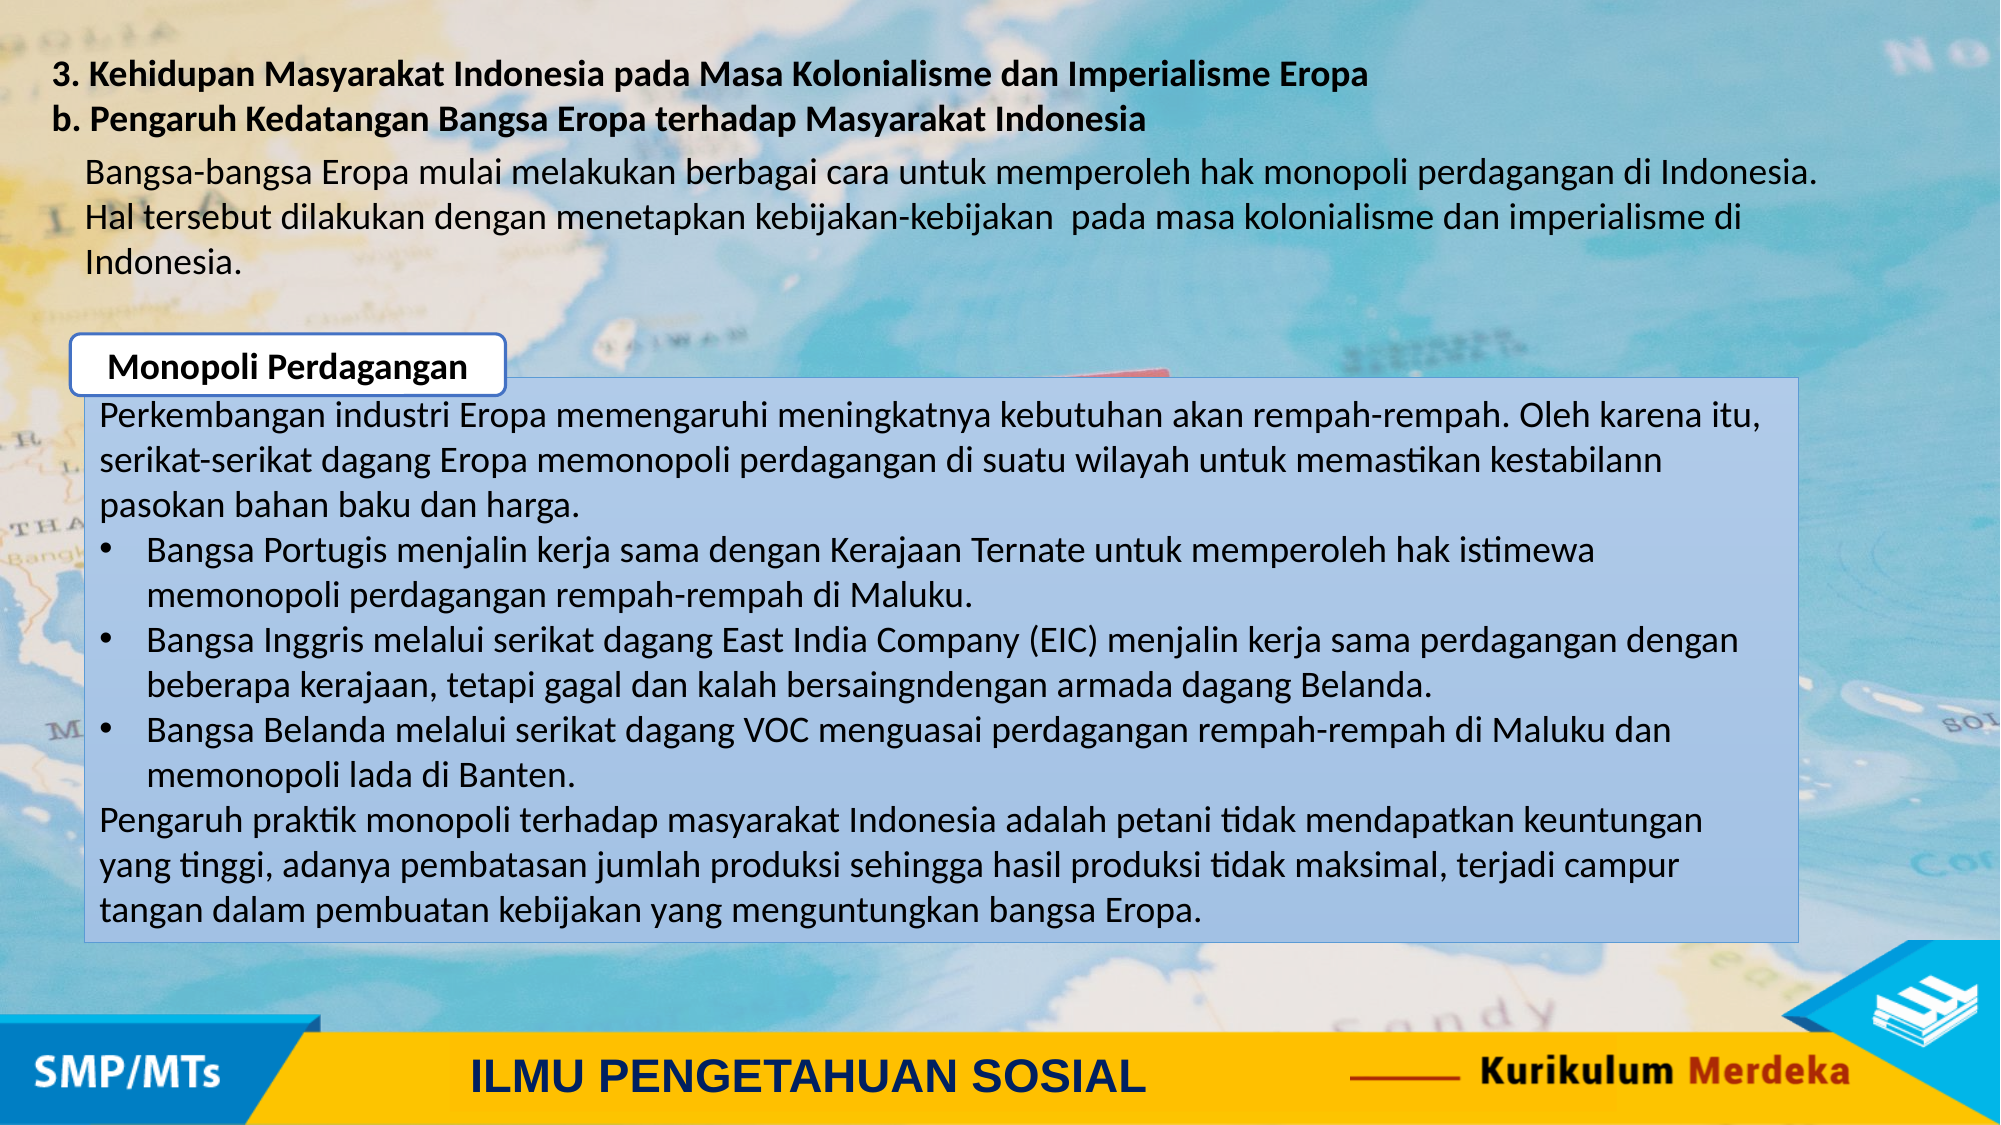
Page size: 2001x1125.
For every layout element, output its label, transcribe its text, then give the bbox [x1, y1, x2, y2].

text_box Konflik dan Integrasi Nasional [0, 0, 2000, 940]
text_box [0, 940, 2000, 1125]
text_box Bangsa-bangsa Eropa mulai melakukan berbagai cara untuk memperoleh hak monopoli perdagangan di Indonesia. Hal tersebut dilakukan dengan menetapkan kebijakan-kebijakan pada masa kolonialisme dan imperialisme di Indonesia. [70, 139, 1857, 290]
text_box 3. Kehidupan Masyarakat Indonesia pada Masa Kolonialisme dan Imperialisme Eropa b. Pengaruh Kedatangan Bangsa Eropa terhadap Masyarakat Indonesia [36, 41, 1386, 146]
text_box Monopoli Perdagangan [69, 332, 507, 397]
text_box Perkembangan industri Eropa memengaruhi meningkatnya kebutuhan akan rempah-rempah. Oleh karena itu, serikat-serikat dagang Eropa memonopoli perdagangan di suatu wilayah untuk memastikan kestabilann pasokan bahan baku dan harga. Bangsa Portugis menjalin kerja sama dengan Kerajaan Ternate untuk memperoleh hak istimewa memonopoli perdagangan rempah-rempah di Maluku. Bangsa Inggris melalui serikat dagang East India Company (EIC) menjalin kerja sama perdagangan dengan beberapa kerajaan, tetapi gagal dan kalah bersaingndengan armada dagang Belanda. Bangsa Belanda melalui serikat dagang VOC menguasai perdagangan rempah-rempah di Maluku dan memonopoli lada di Banten. Pengaruh praktik monopoli terhadap masyarakat Indonesia adalah petani tidak mendapatkan keuntungan yang tinggi, adanya pembatasan jumlah produksi sehingga hasil produksi tidak maksimal, terjadi campur tangan dalam pembuatan kebijakan yang menguntungkan bangsa Eropa. [84, 377, 1799, 940]
